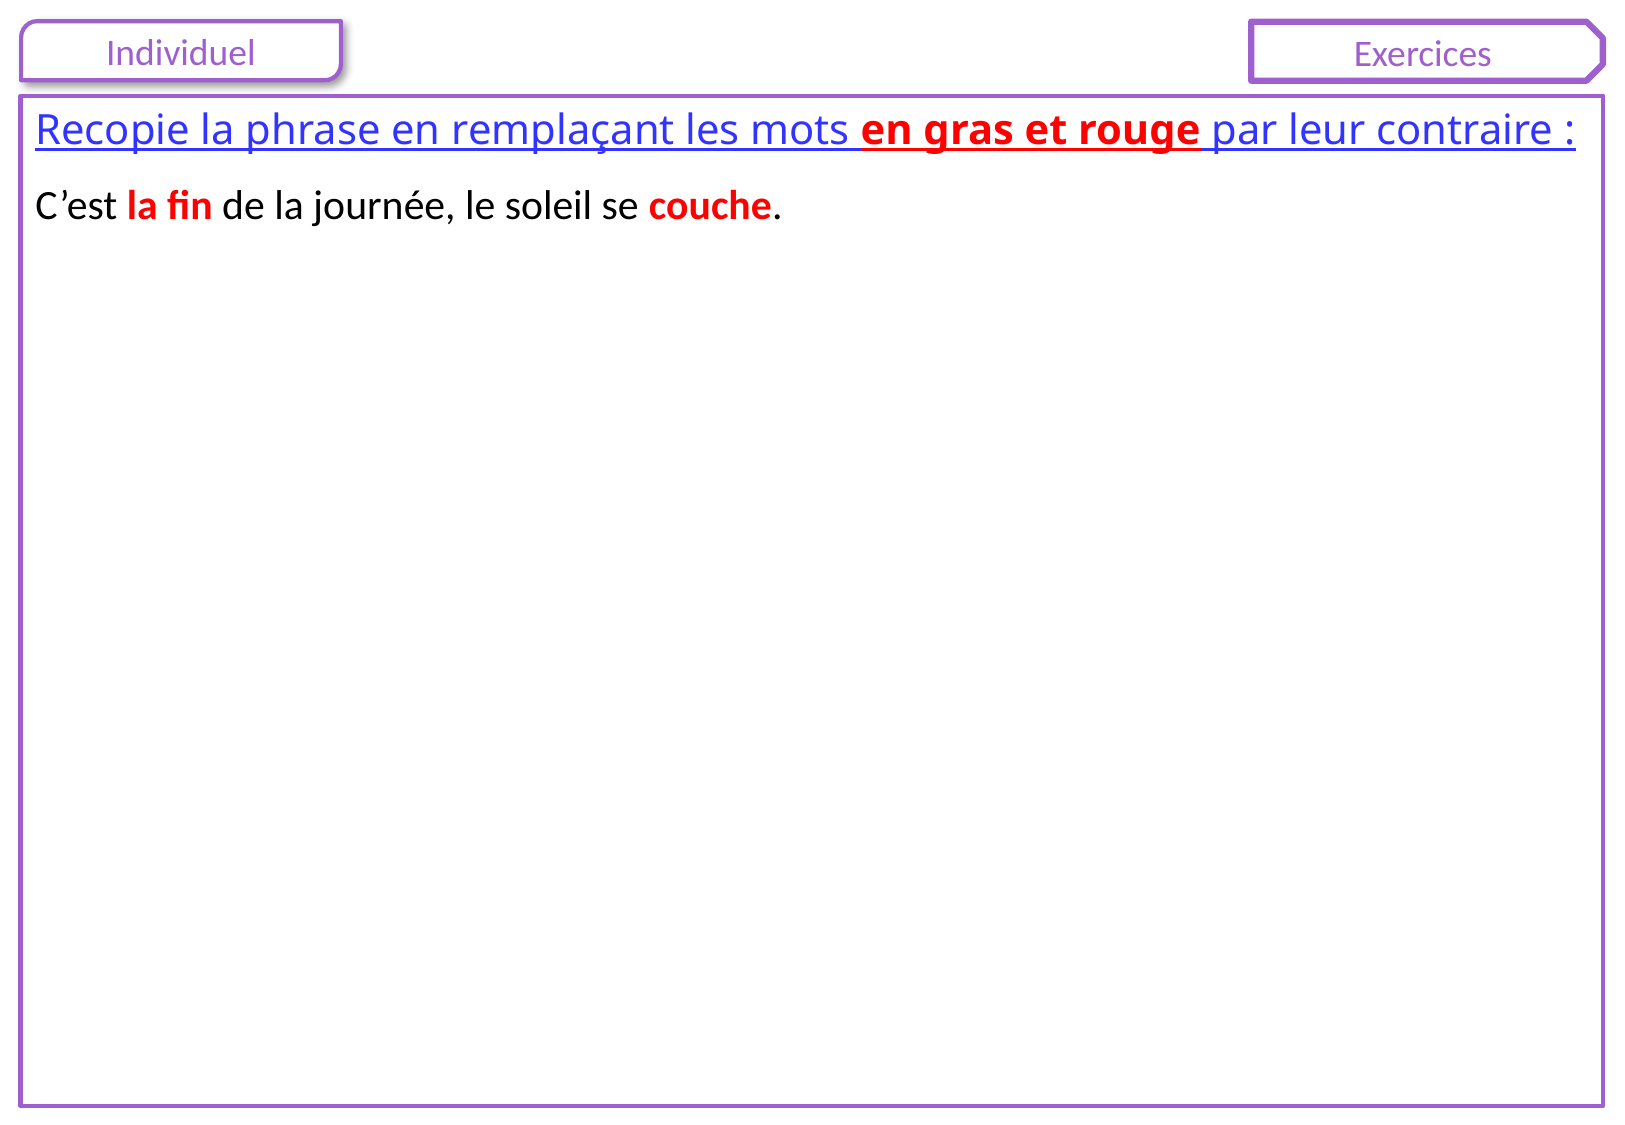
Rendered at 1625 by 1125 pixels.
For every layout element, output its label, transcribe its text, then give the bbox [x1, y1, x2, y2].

list Recopie la phrase en remplaçant les mots en gras et rouge par leur contraire : C’est la fin de la journée, le soleil se couche. [18, 94, 1605, 1108]
